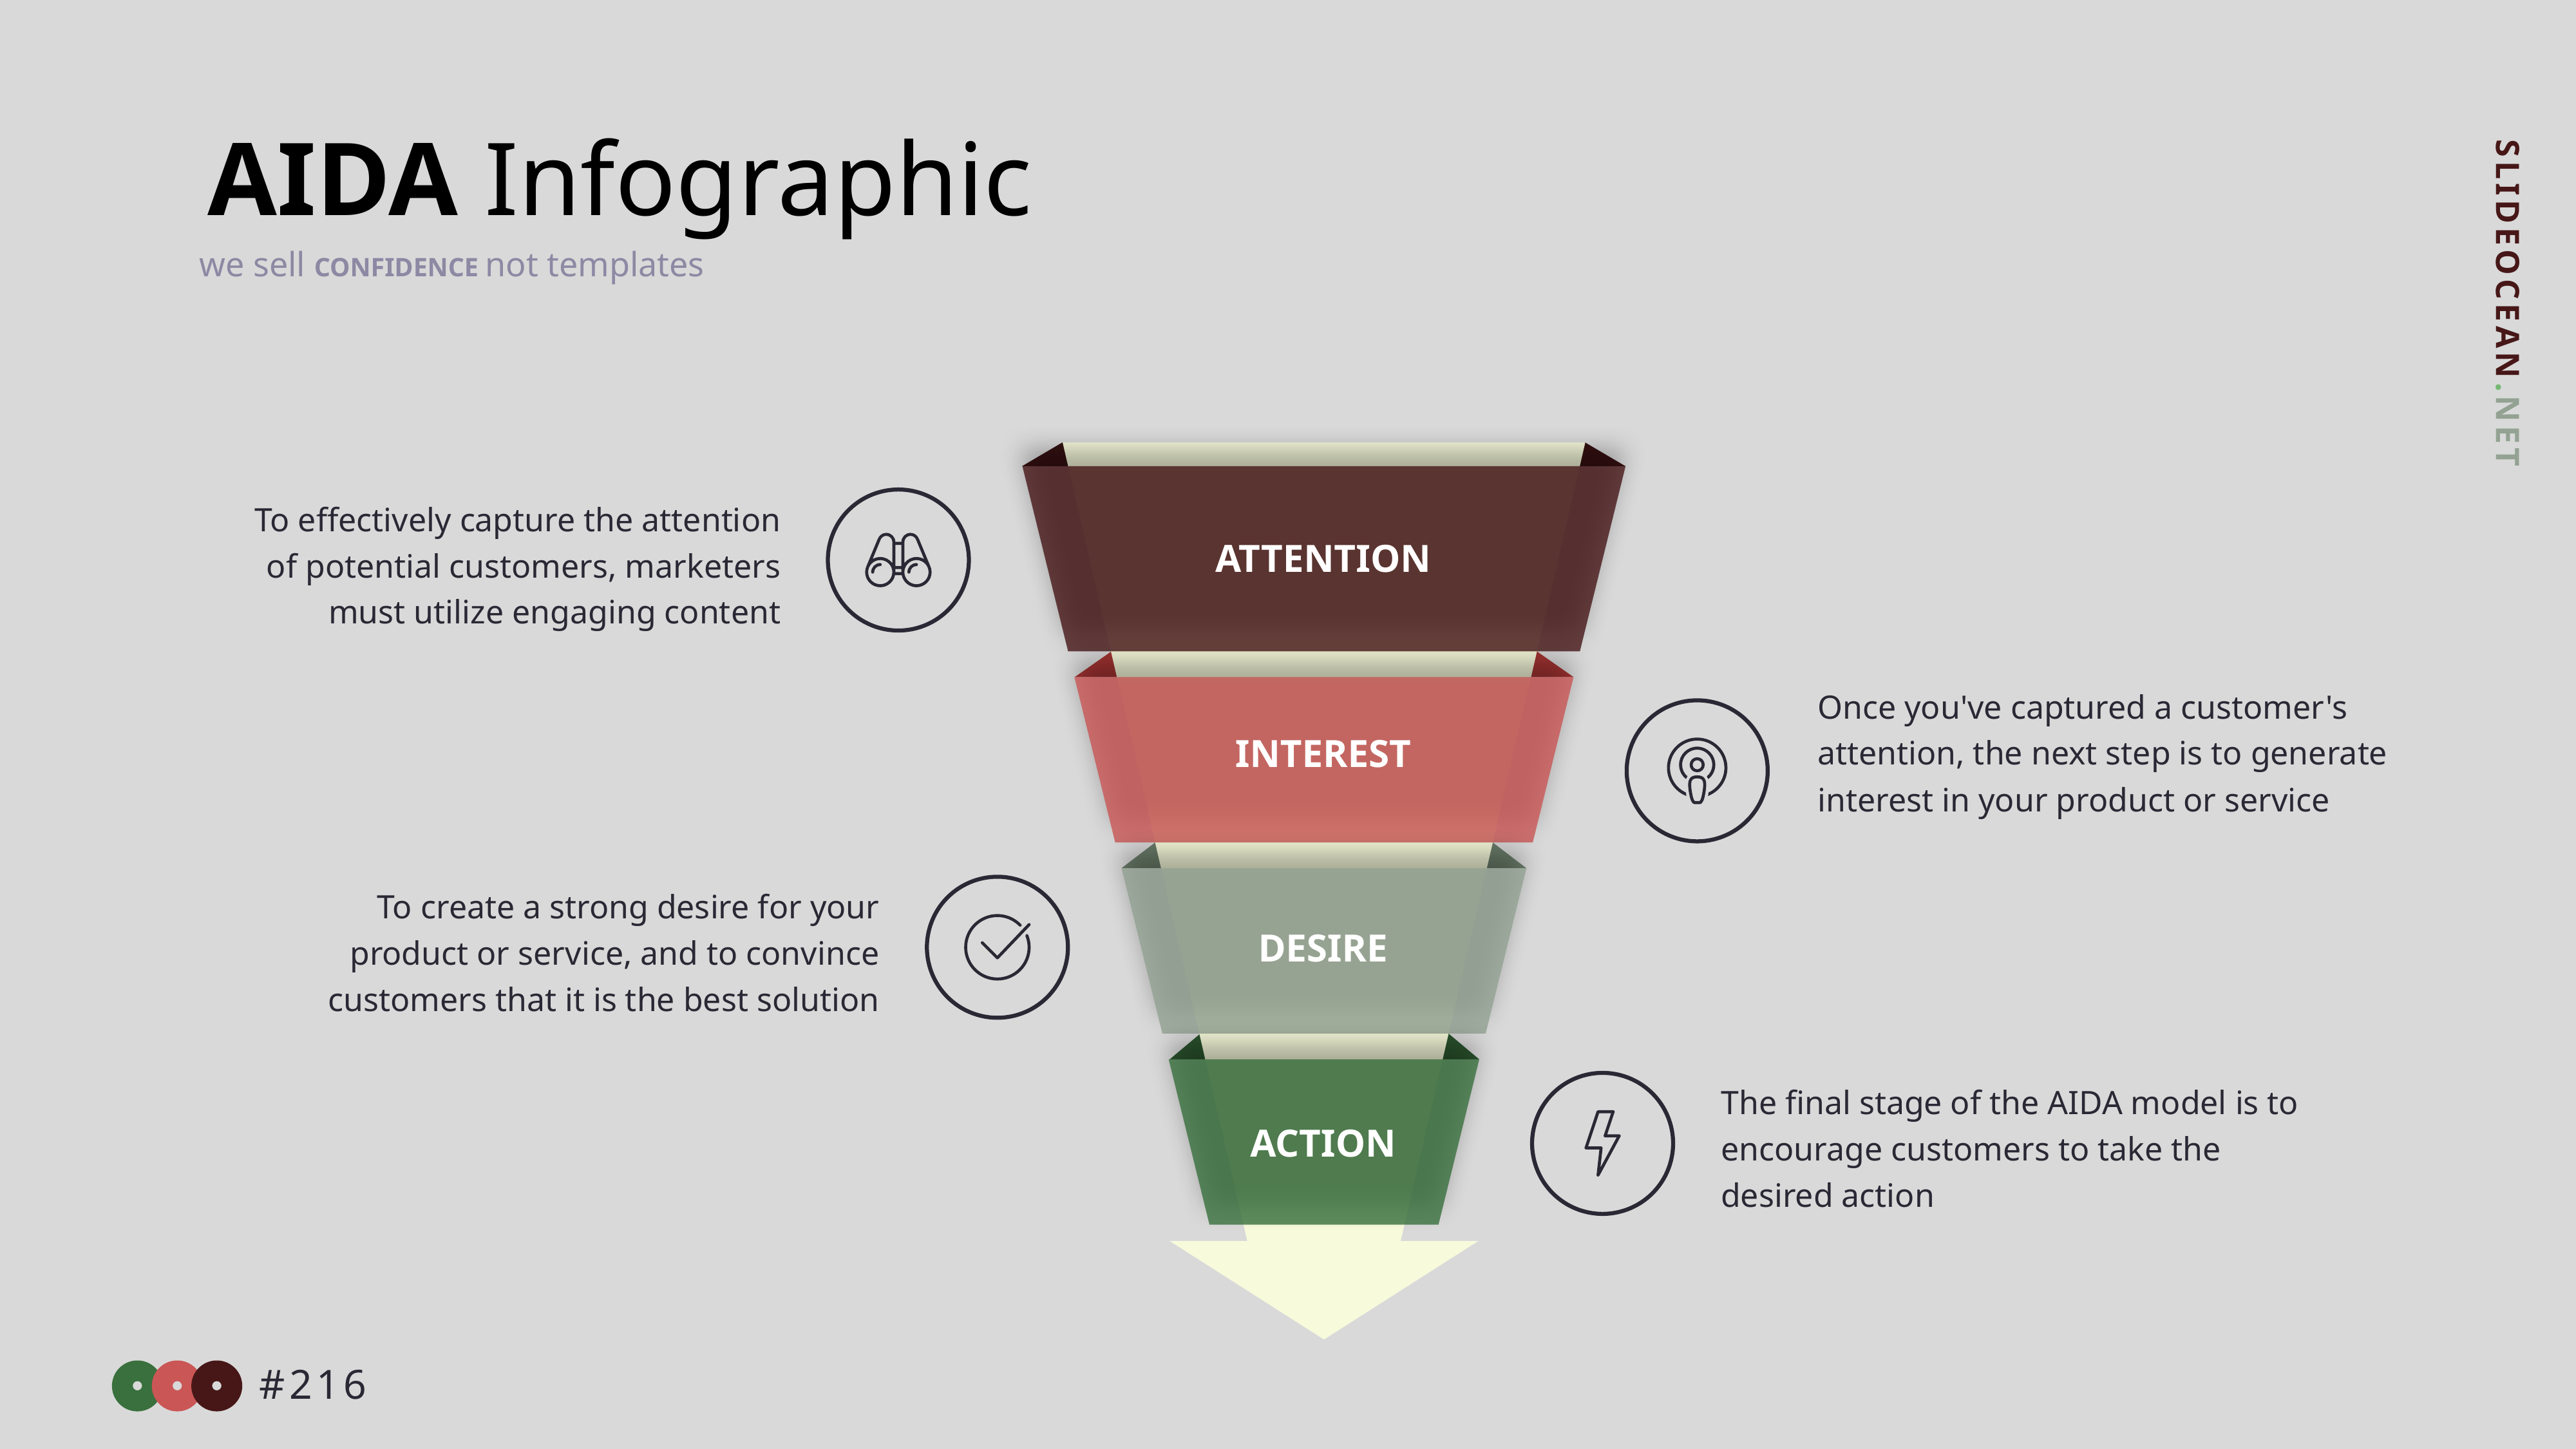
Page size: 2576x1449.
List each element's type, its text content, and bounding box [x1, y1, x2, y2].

text_box we sell CONFIDENCE not templates [189, 238, 714, 288]
text_box AIDA Infographic [198, 110, 1042, 241]
text_box #216 [259, 1359, 402, 1408]
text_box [1586, 442, 1626, 467]
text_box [1062, 442, 1586, 1340]
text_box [1021, 442, 1062, 467]
text_box [1021, 465, 1062, 631]
text_box [1625, 699, 1769, 842]
text_box [865, 533, 932, 587]
text_box Once you've captured a customer's attention, the next step is to generate interest in your product or service [1808, 674, 2429, 823]
text_box [925, 875, 1062, 1019]
text_box [826, 488, 971, 632]
text_box To effectively capture the attention of potential customers, marketers must utilize engaging content [208, 486, 791, 636]
text_box [1586, 1072, 1674, 1215]
text_box [1586, 465, 1627, 630]
text_box The final stage of the AIDA model is to encourage customers to take the desired action [1711, 1070, 2332, 1219]
text_box To create a strong desire for your product or service, and to convince customers that it is the best solution [307, 873, 889, 1023]
